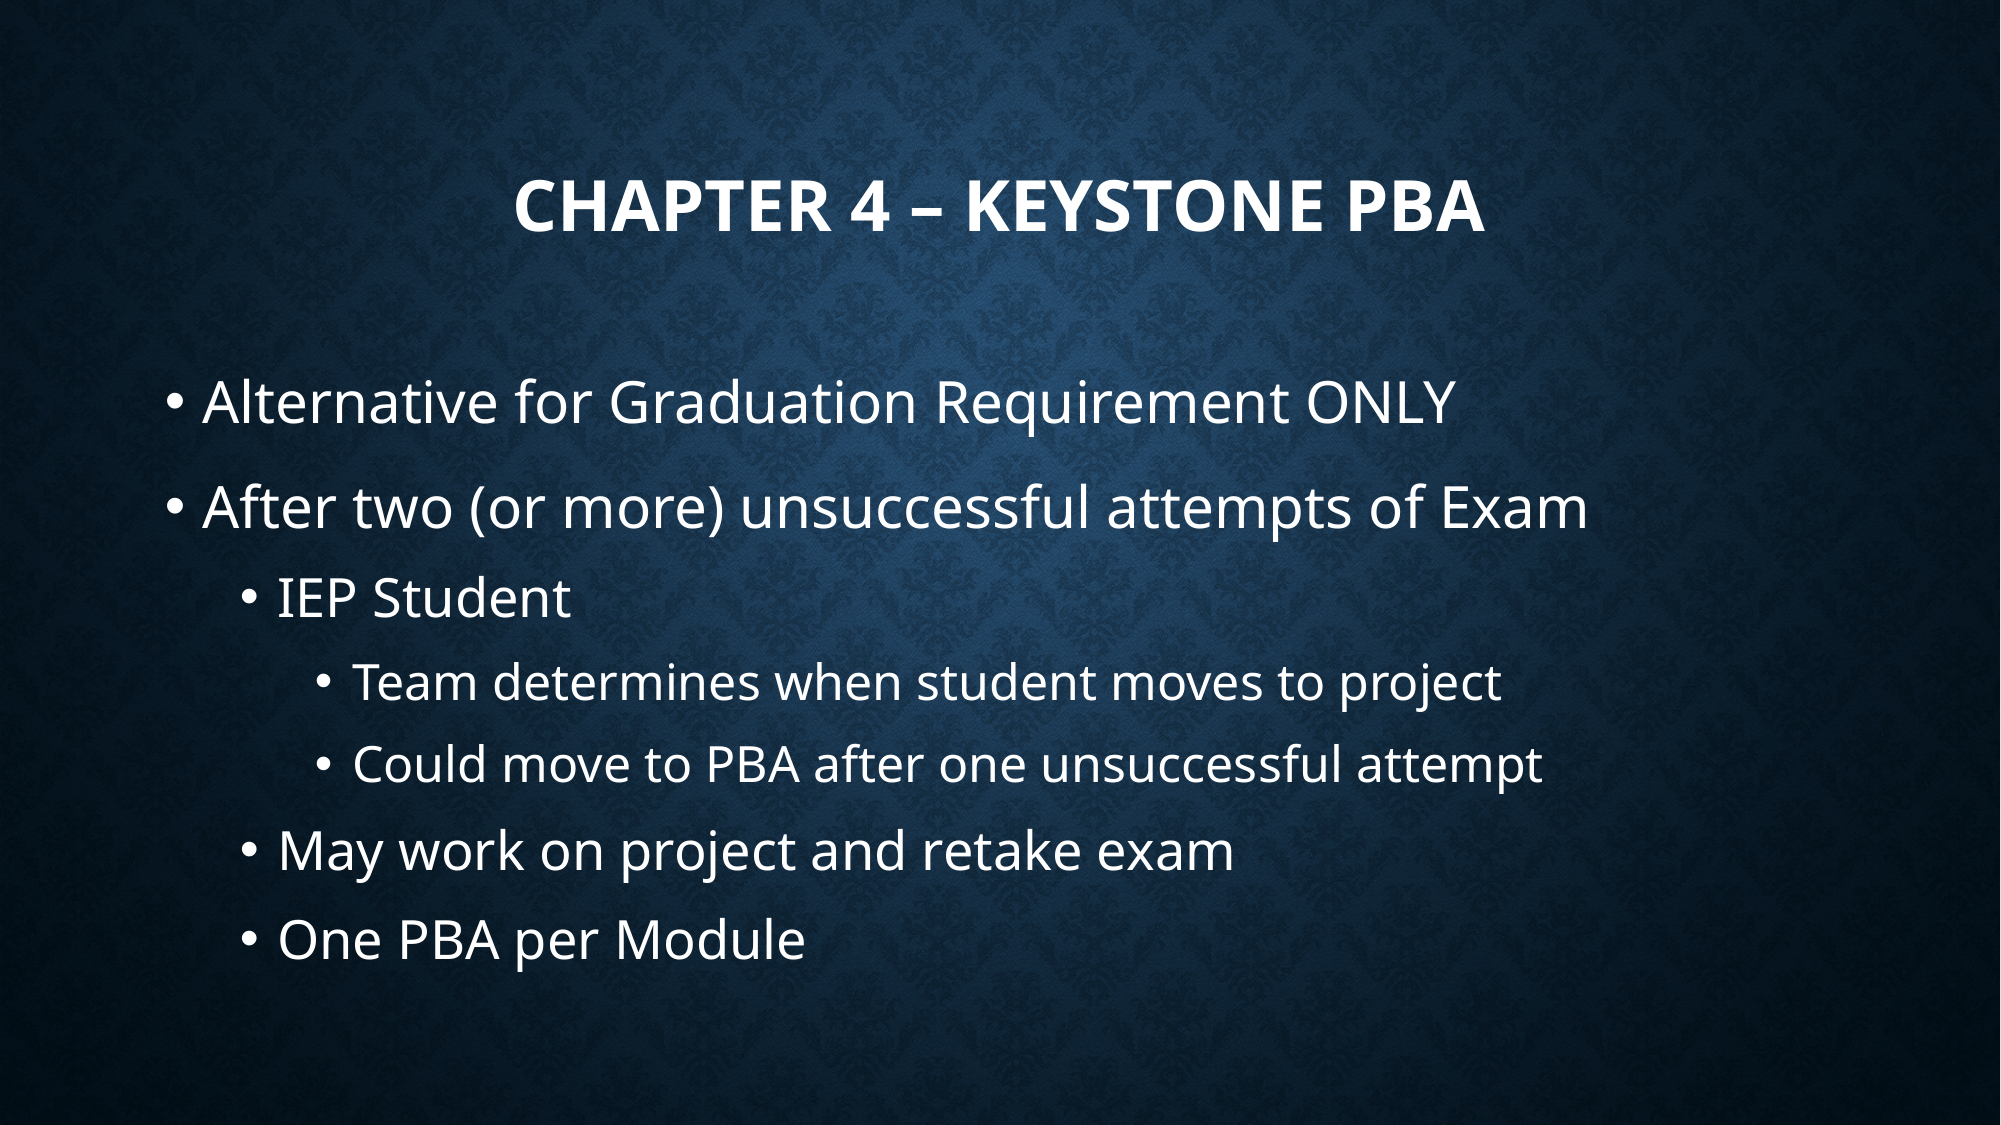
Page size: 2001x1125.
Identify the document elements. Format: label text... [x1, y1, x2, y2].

title Chapter 4 – Keystone PBA [149, 99, 1849, 318]
list Alternative for Graduation Requirement ONLY After two (or more) unsuccessful attempts of Exam IEP Student Team determines when student moves to project Could move to PBA after one unsuccessful attempt May work on project and retake exam One PBA per Module [149, 343, 1849, 1053]
